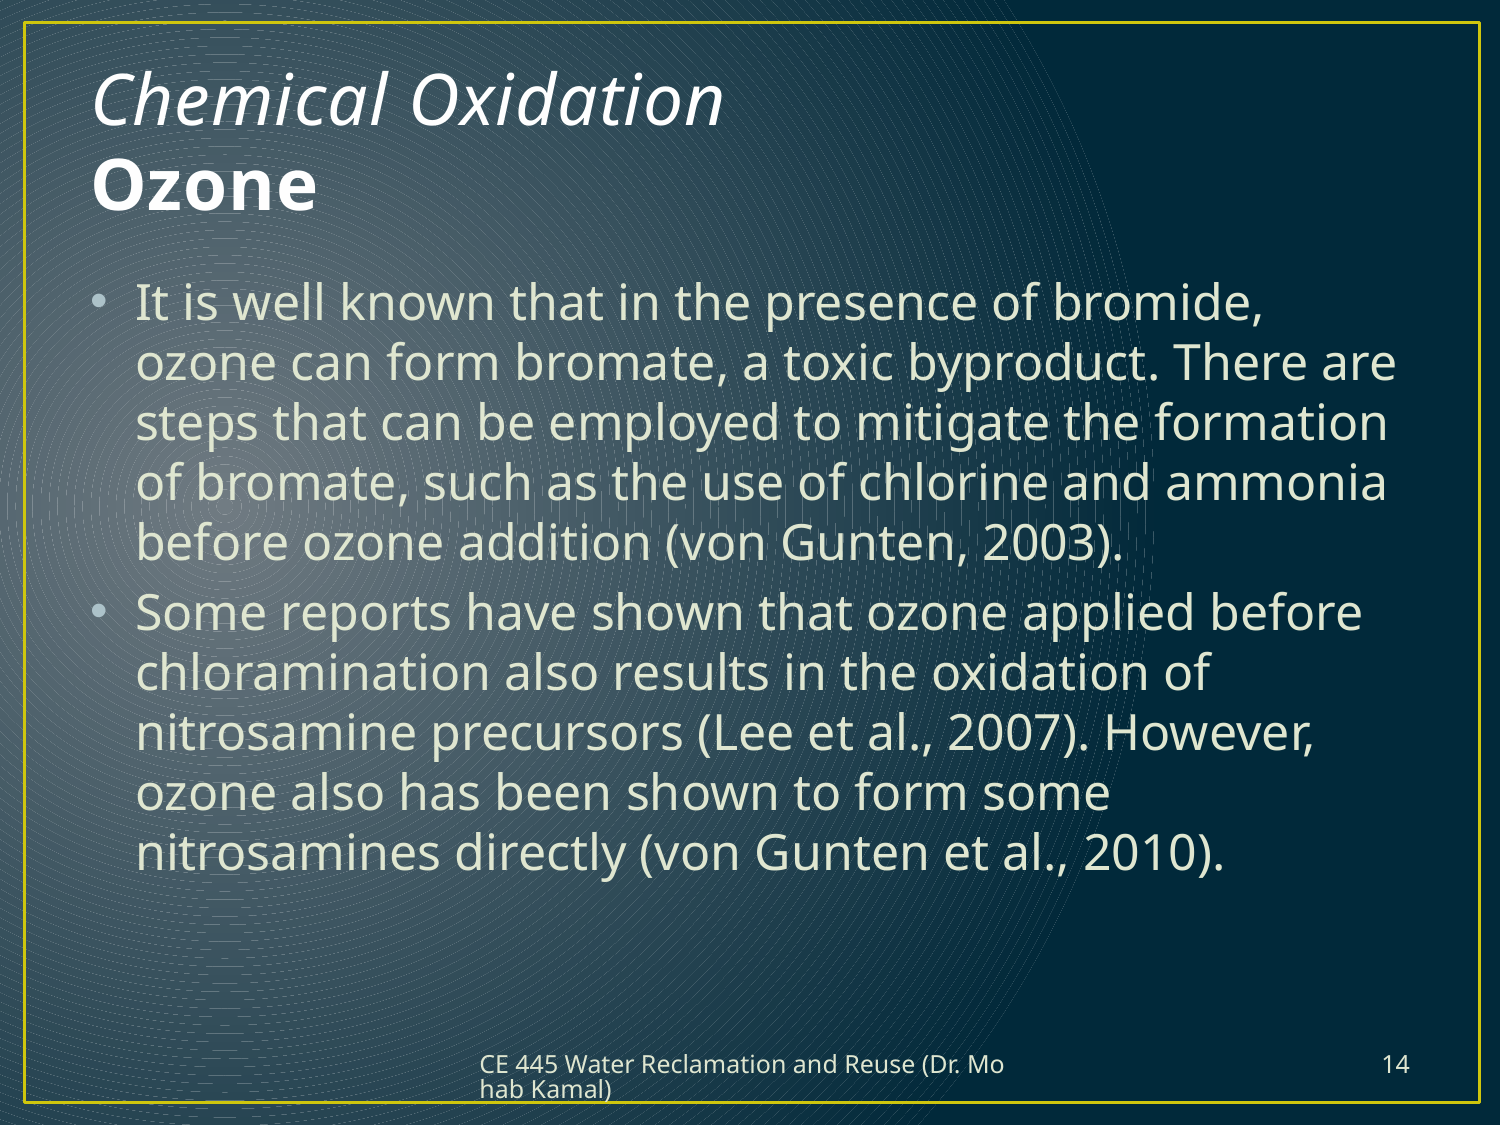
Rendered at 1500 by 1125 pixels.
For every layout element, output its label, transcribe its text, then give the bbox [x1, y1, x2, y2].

title Chemical Oxidation Ozone [75, 45, 1425, 233]
footer CE 445 Water Reclamation and Reuse (Dr. Mohab Kamal) [464, 1035, 1036, 1096]
slide_number 14 [1074, 1035, 1425, 1096]
list It is well known that in the presence of bromide, ozone can form bromate, a toxic byproduct. There are steps that can be employed to mitigate the formation of bromate, such as the use of chlorine and ammonia before ozone addition (von Gunten, 2003). Some reports have shown that ozone applied before chloramination also results in the oxidation of nitrosamine precursors (Lee et al., 2007). However, ozone also has been shown to form some nitrosamines directly (von Gunten et al., 2010). [75, 262, 1425, 1005]
